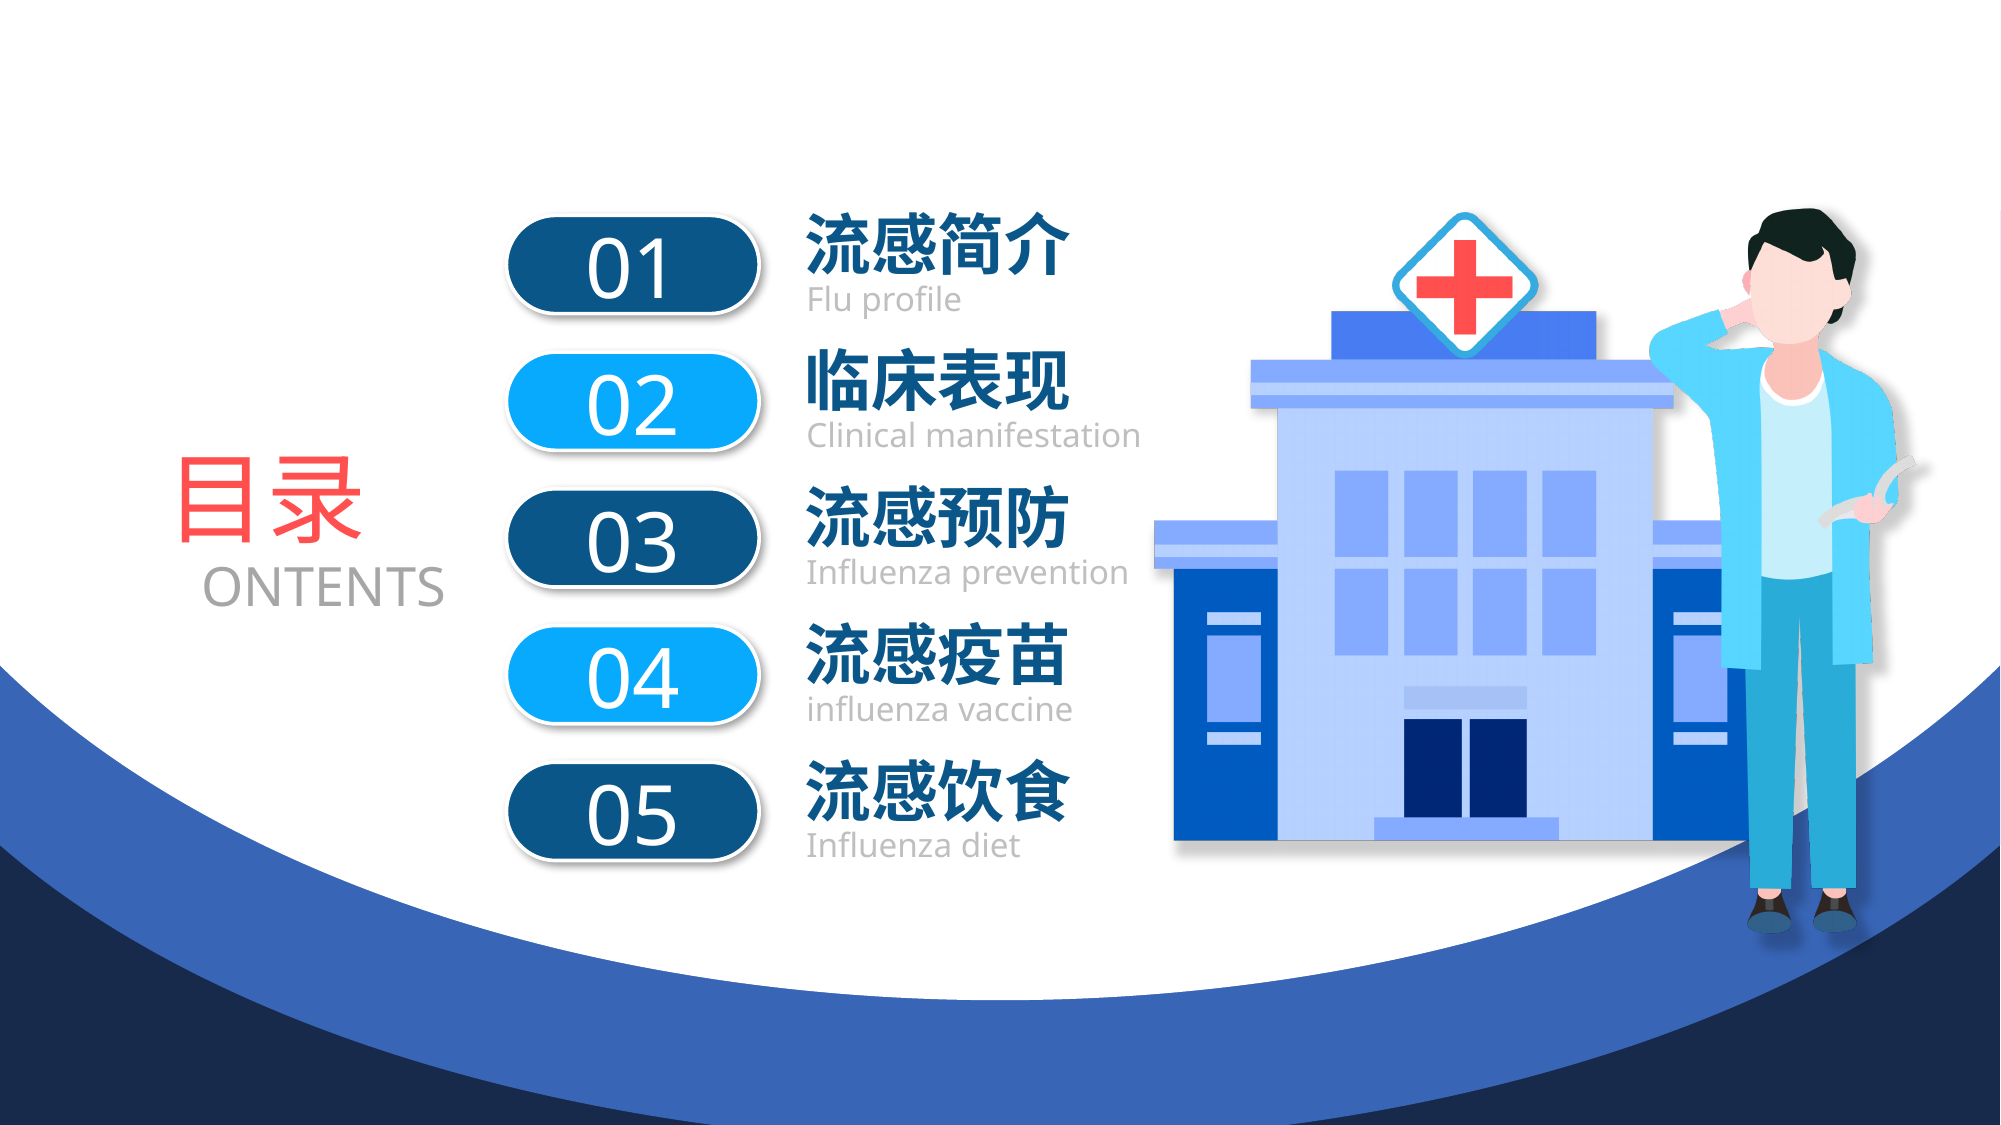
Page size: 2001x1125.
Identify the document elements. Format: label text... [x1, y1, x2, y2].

text_box 临床表现 [793, 333, 1086, 425]
text_box influenza vaccine [795, 682, 1086, 734]
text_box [506, 483, 760, 596]
text_box Influenza prevention [795, 545, 1086, 597]
text_box 目录 [151, 428, 382, 563]
picture [1092, 88, 2000, 1041]
text_box 流感疫苗 [793, 607, 1086, 699]
text_box 流感简介 [793, 196, 1086, 289]
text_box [506, 209, 760, 322]
text_box Clinical manifestation [795, 408, 1086, 460]
text_box ONTENTS [186, 544, 462, 625]
text_box Influenza diet [795, 818, 1086, 871]
text_box 流感预防 [793, 470, 1086, 562]
text_box 流感饮食 [793, 743, 1086, 835]
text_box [506, 756, 760, 869]
text_box Flu profile [795, 272, 1086, 324]
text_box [506, 619, 760, 733]
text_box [506, 346, 760, 459]
